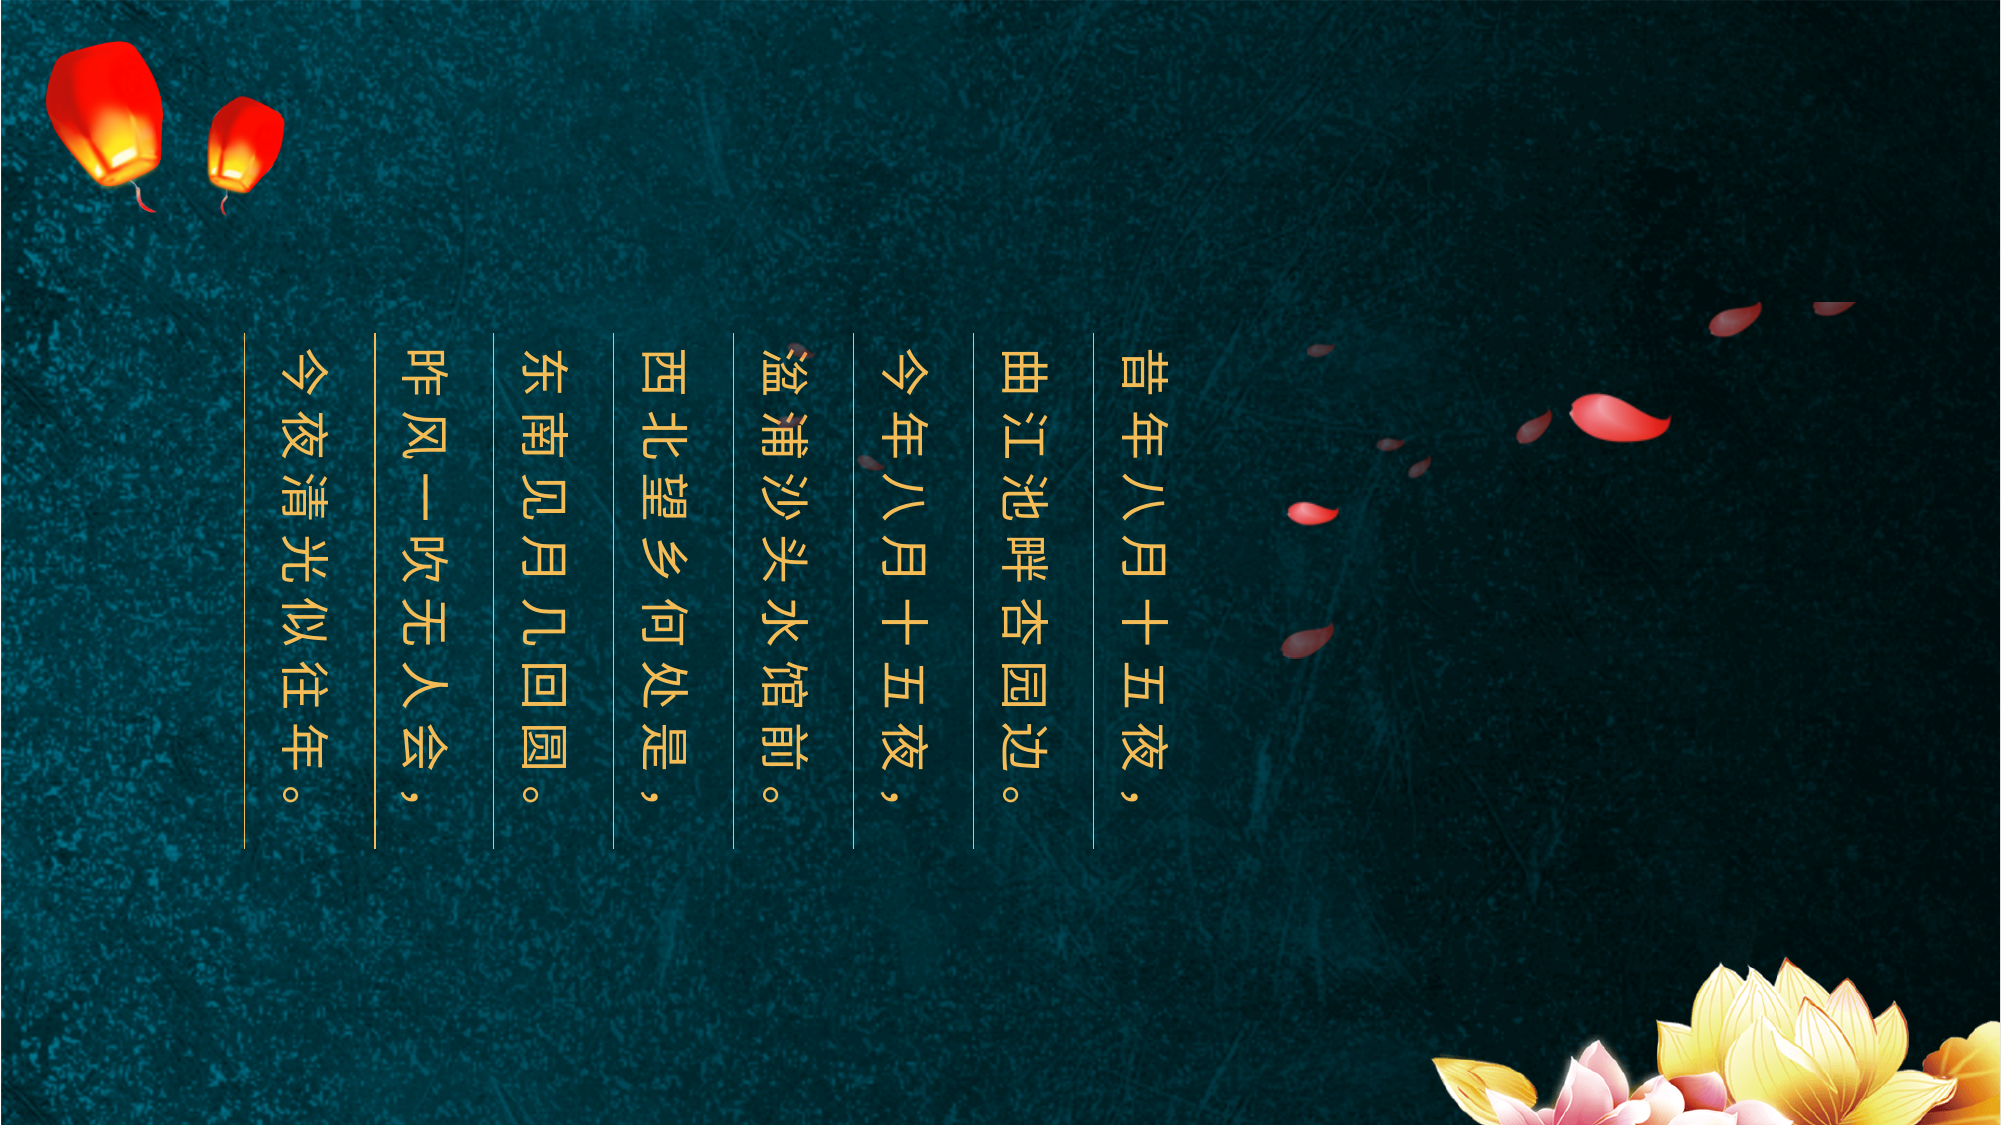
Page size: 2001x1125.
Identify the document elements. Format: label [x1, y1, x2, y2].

text_box [243, 332, 1244, 879]
picture [3, 0, 2001, 1125]
